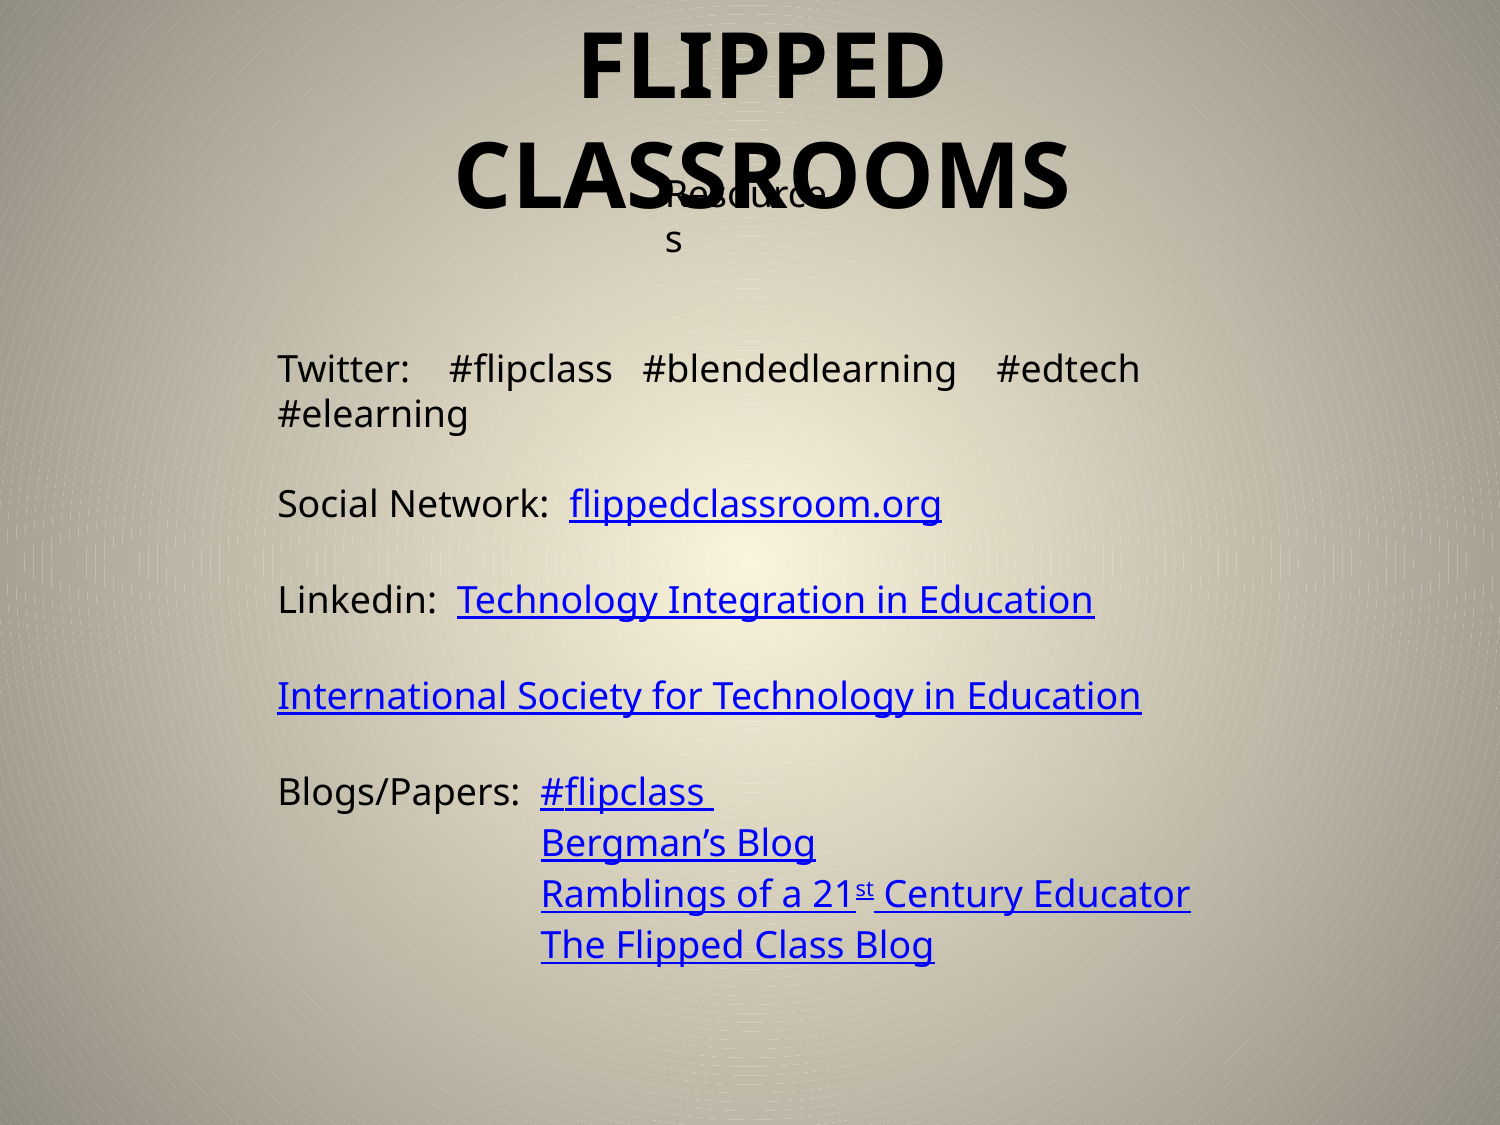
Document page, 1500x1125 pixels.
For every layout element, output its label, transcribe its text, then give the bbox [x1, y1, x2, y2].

text_box Resources [650, 162, 850, 268]
title Flipped Classrooms [312, 0, 1213, 238]
text_box Twitter: #flipclass #blendedlearning #edtech #elearning Social Network: flippedclassroom.org Linkedin: Technology Integration in Education International Society for Technology in Education Blogs/Papers: #flipclass Bergman’s Blog Ramblings of a 21st Century Educator The Flipped Class Blog [262, 337, 1275, 1000]
